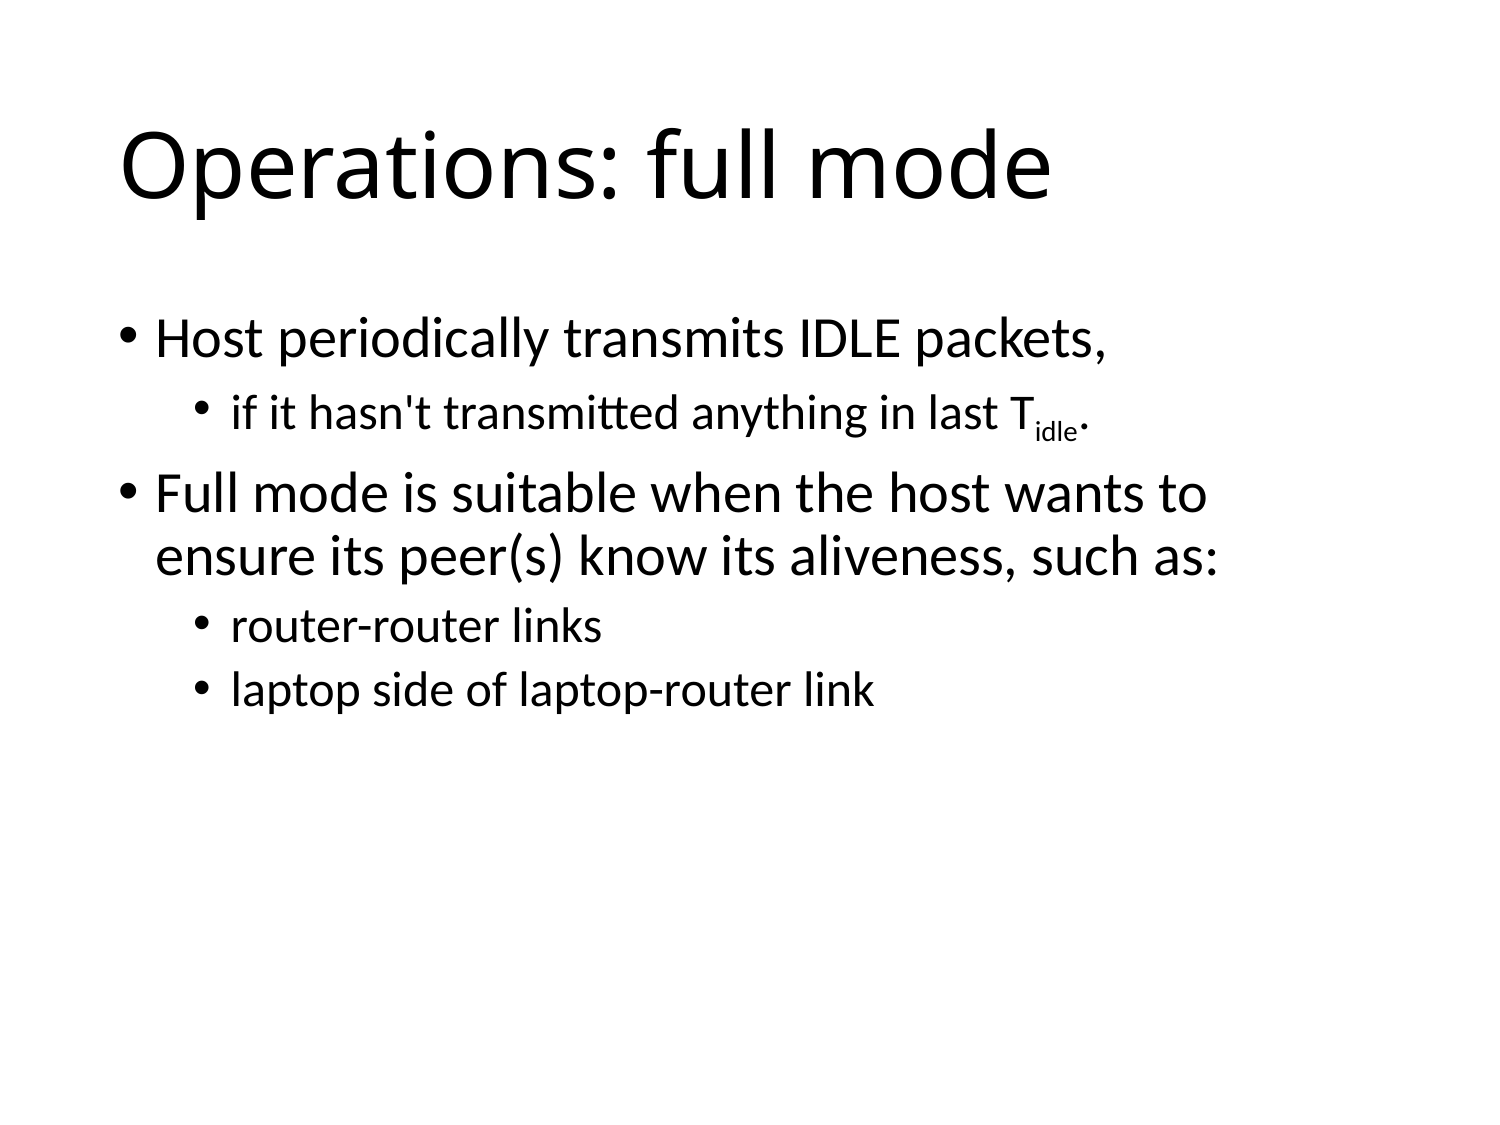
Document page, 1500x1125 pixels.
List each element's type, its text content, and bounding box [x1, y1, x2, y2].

title Operations: full mode [103, 59, 1397, 278]
list Host periodically transmits IDLE packets, if it hasn't transmitted anything in last Tidle. Full mode is suitable when the host wants to ensure its peer(s) know its aliveness, such as: router-router links laptop side of laptop-router link [103, 299, 1397, 1014]
